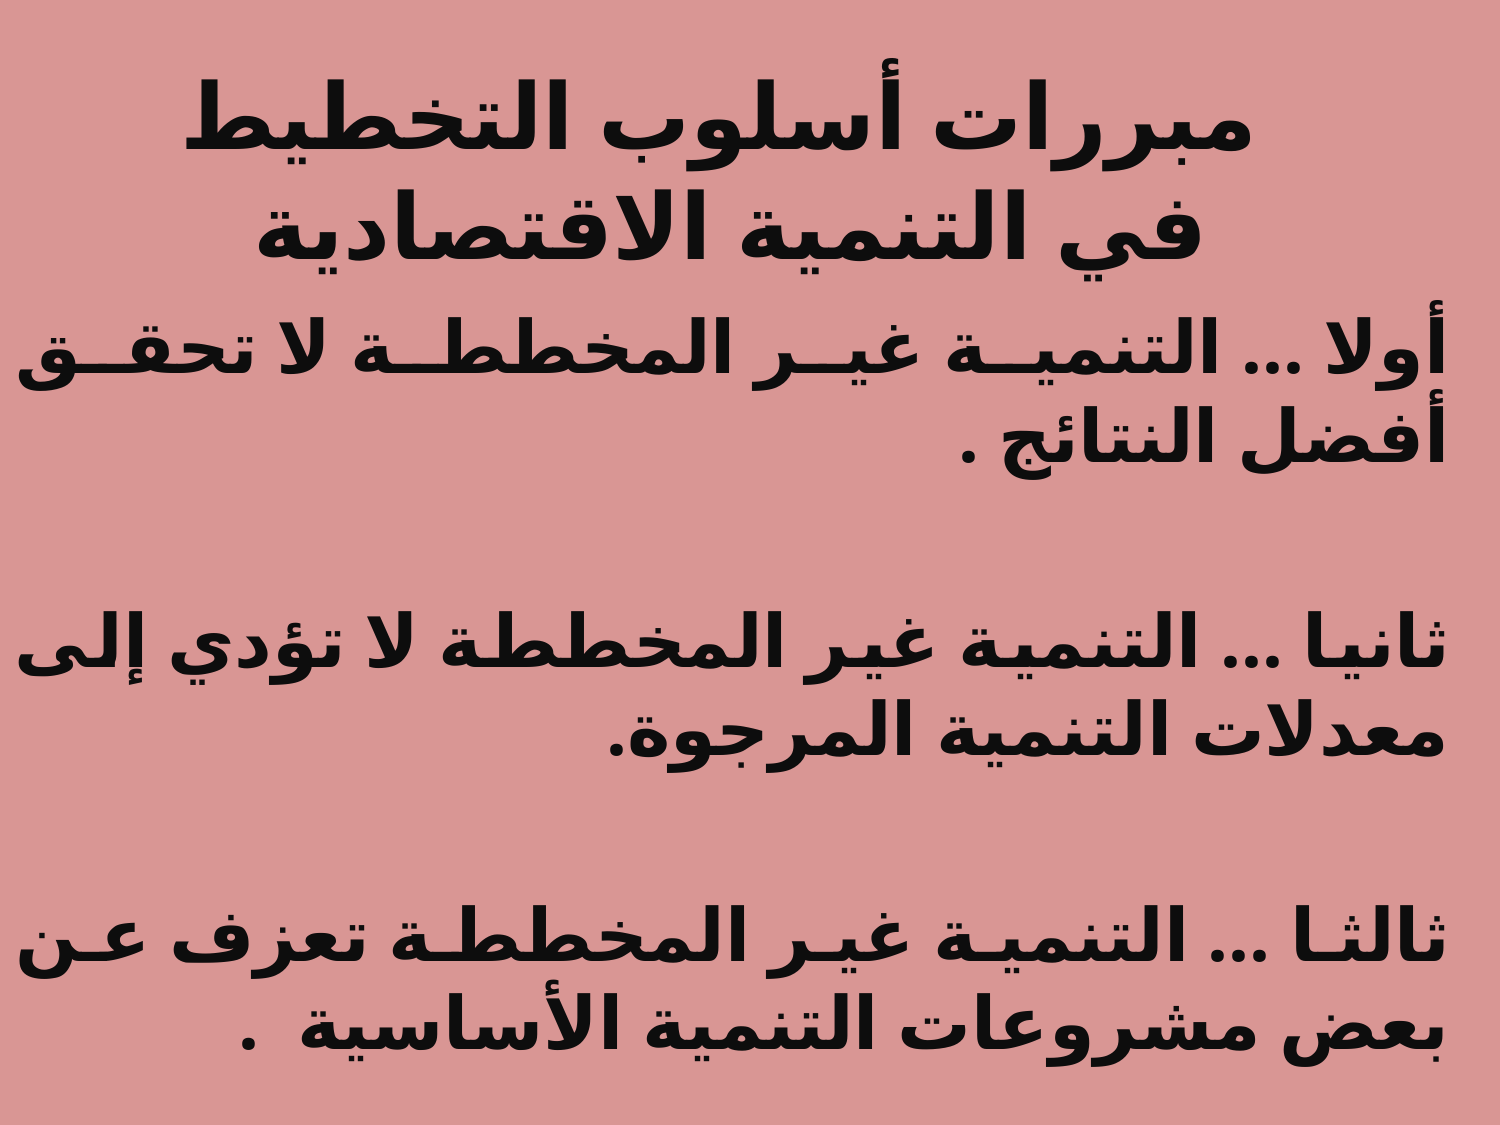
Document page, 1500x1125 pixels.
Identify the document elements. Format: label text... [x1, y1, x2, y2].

subtitle أولا ... التنمية غير المخططة لا تحقق أفضل النتائج . ثانيا ... التنمية غير المخططة لا تؤدي إلى معدلات التنمية المرجوة. ثالثا ... التنمية غير المخططة تعزف عن بعض مشروعات التنمية الأساسية . [0, 292, 1465, 1079]
title مبررات أسلوب التخطيط في التنمية الاقتصادية [82, 46, 1357, 288]
